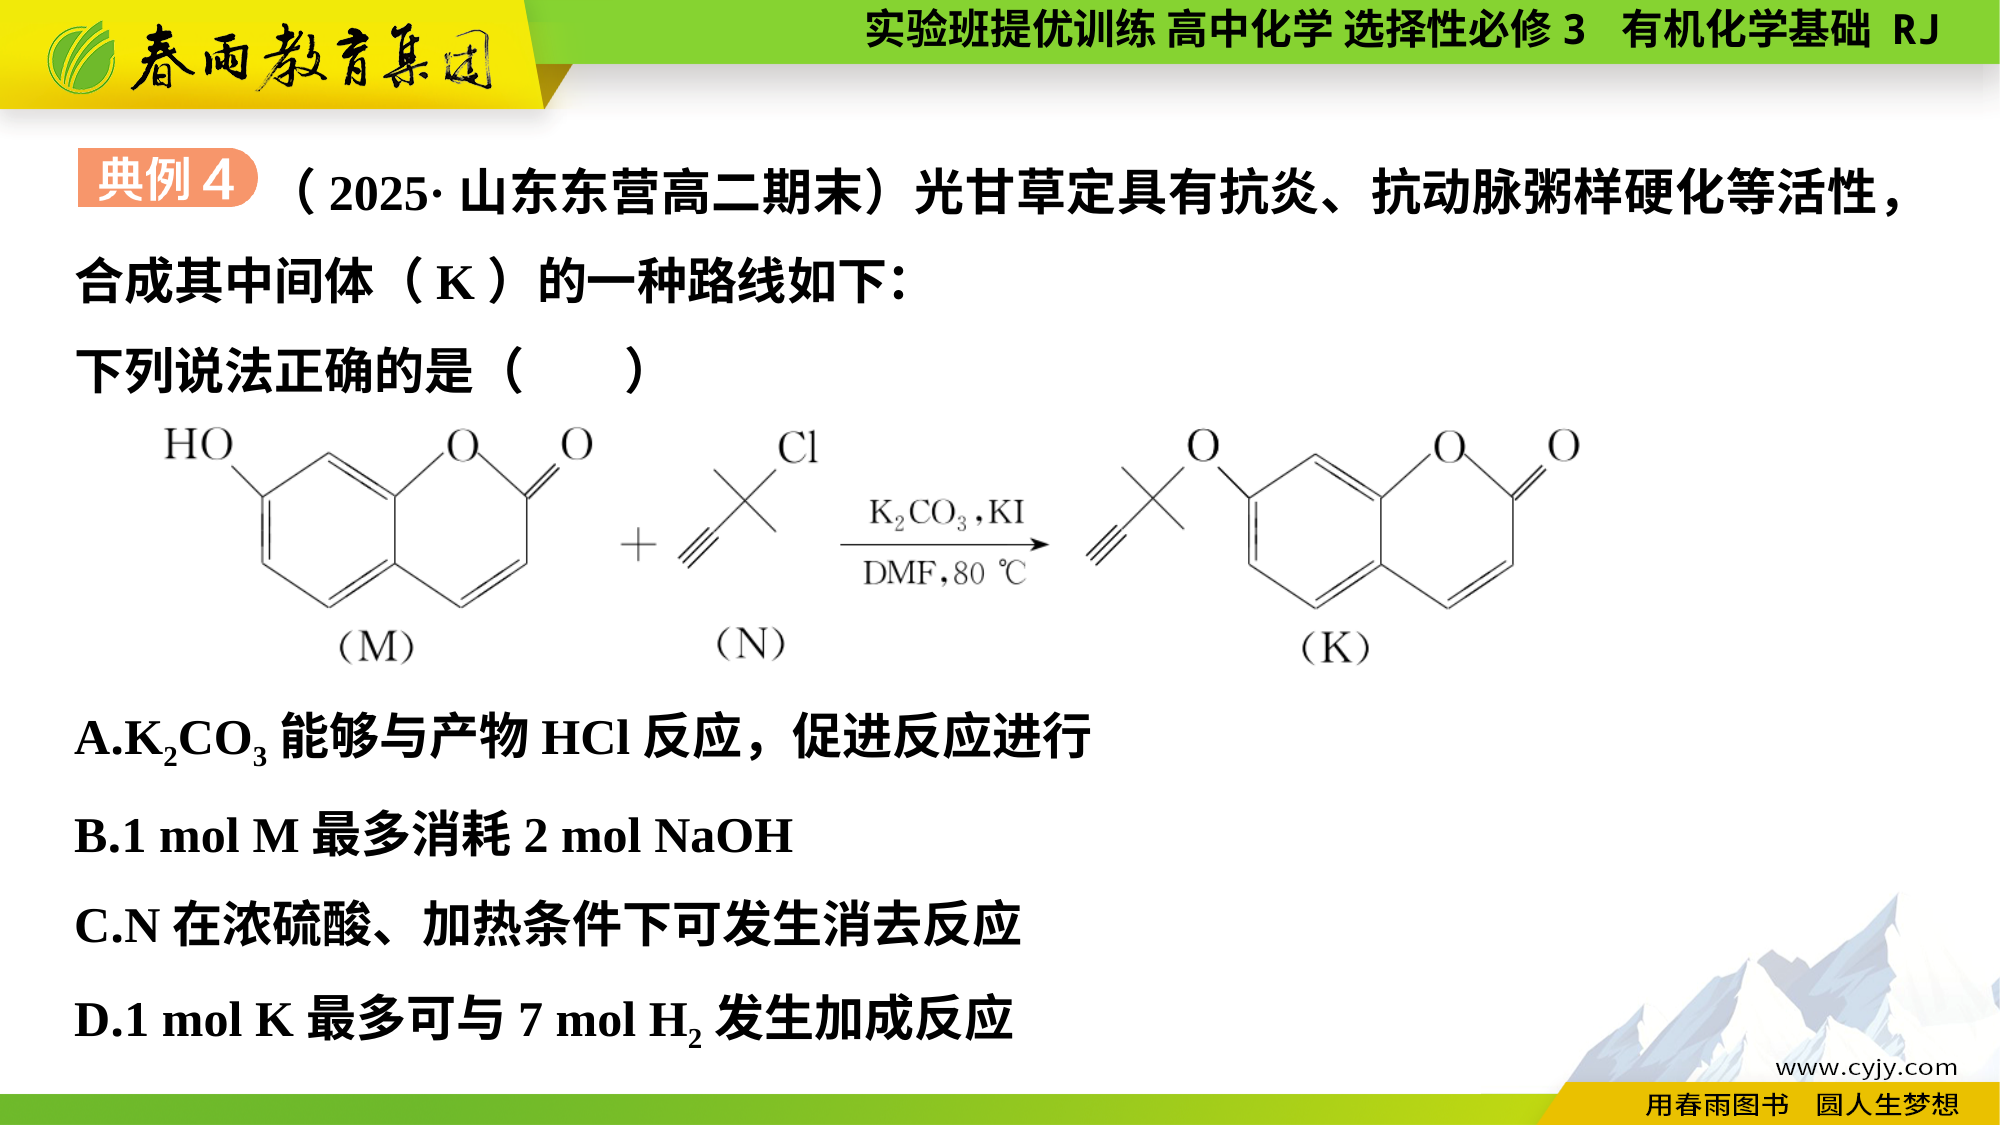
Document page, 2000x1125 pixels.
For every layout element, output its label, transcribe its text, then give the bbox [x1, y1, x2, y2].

picture [0, 0, 2000, 1125]
list （2025·山东东营高二期末）光甘草定具有抗炎、抗动脉粥样硬化等活性，合成其中间体（K）的一种路线如下： 下列说法正确的是（ ） A.K2CO3能够与产物HCl反应，促进反应进行 B.1 mol M最多消耗2 mol NaOH C.N在浓硫酸、加热条件下可发生消去反应 D.1 mol K最多可与7 mol H2发生加成反应 [59, 122, 1944, 1047]
